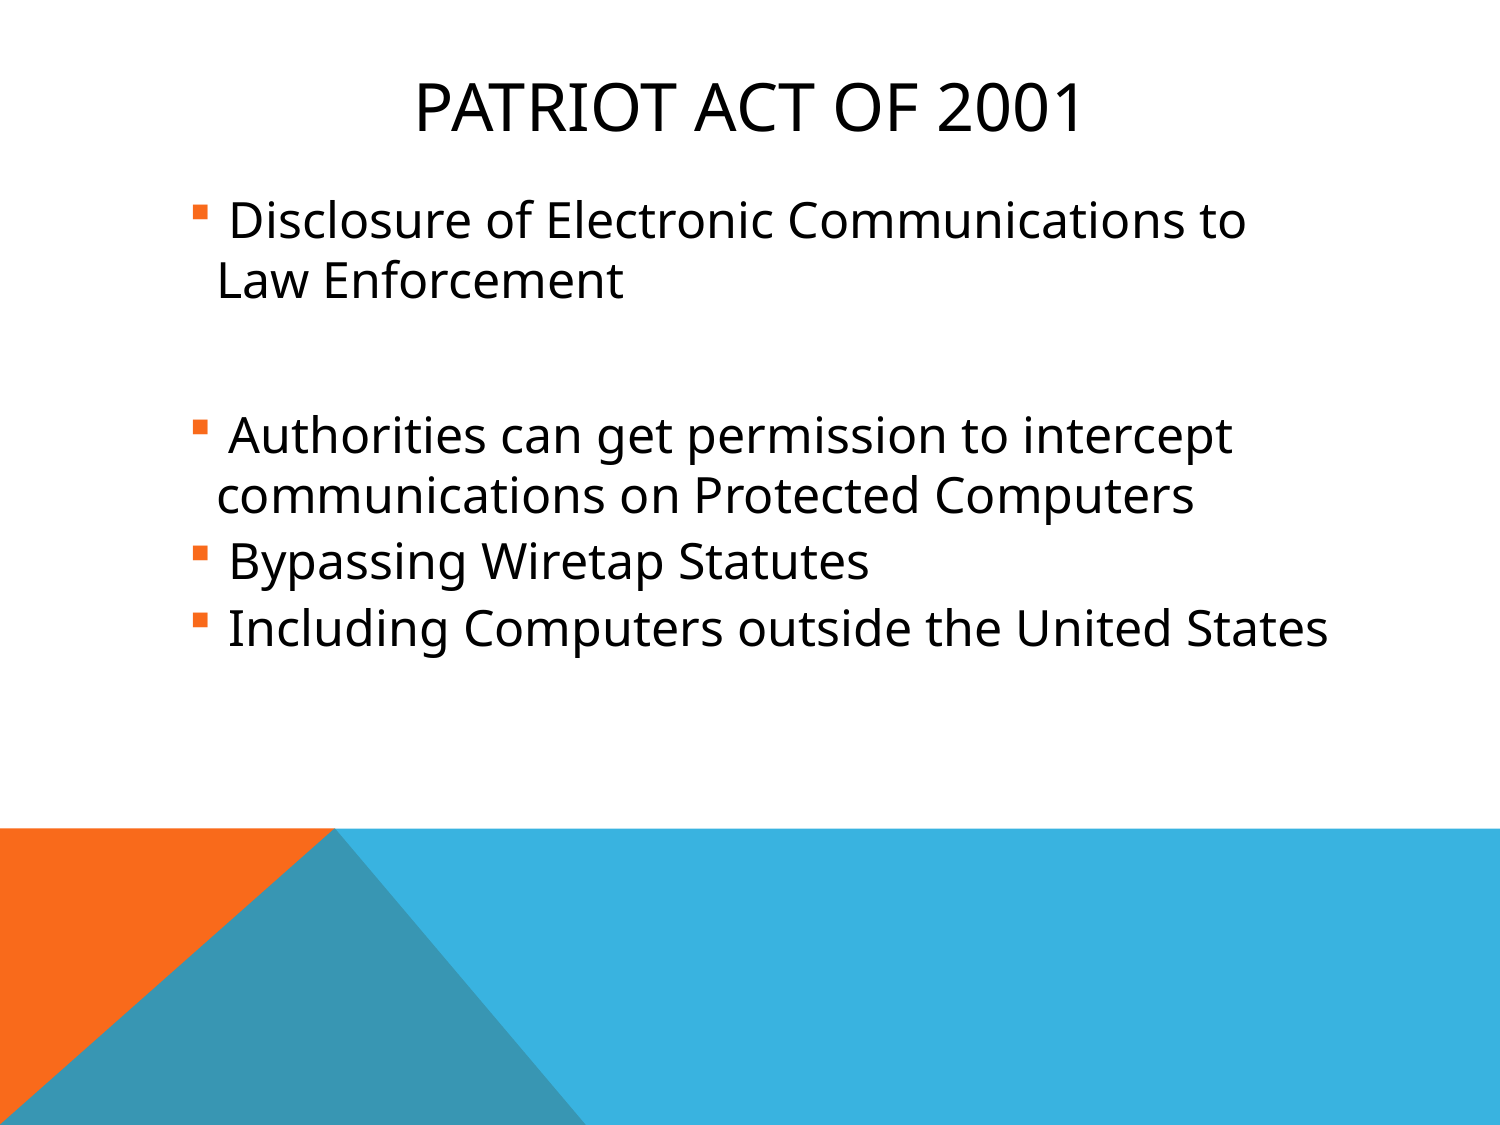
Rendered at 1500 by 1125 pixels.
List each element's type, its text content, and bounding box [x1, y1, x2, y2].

title PATRIOT Act of 2001 [135, 60, 1369, 150]
list Disclosure of Electronic Communications to Law Enforcement Authorities can get permission to intercept communications on Protected Computers Bypassing Wiretap Statutes Including Computers outside the United States [135, 180, 1369, 768]
